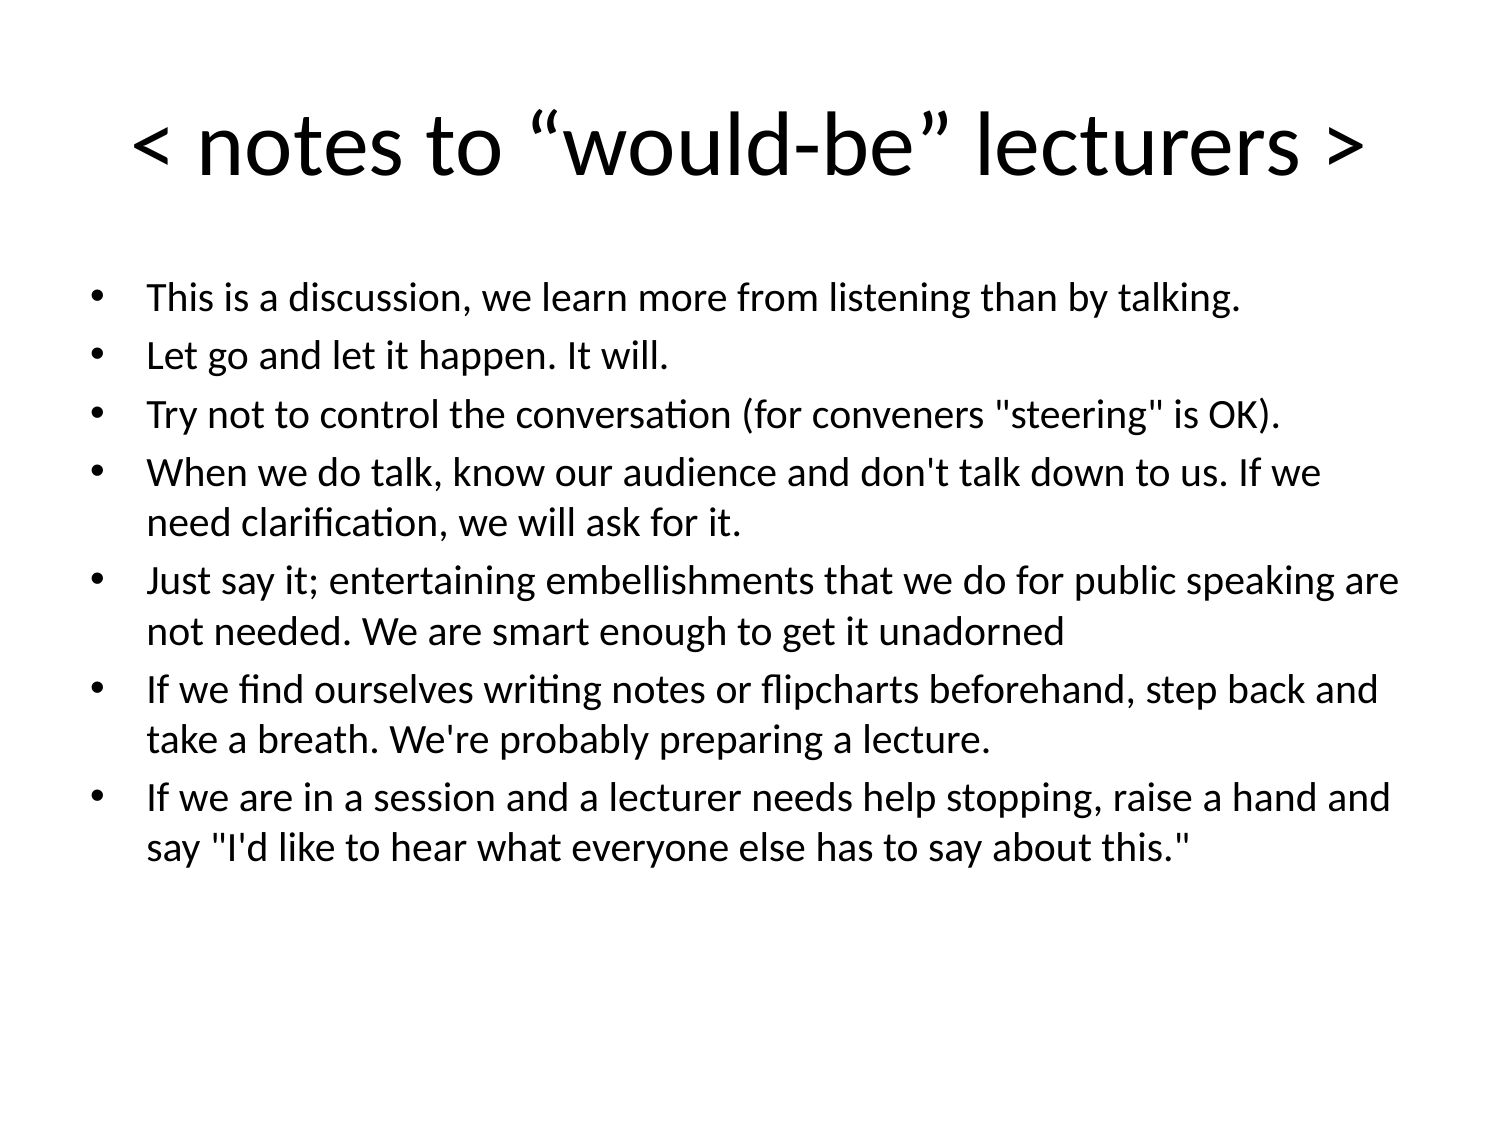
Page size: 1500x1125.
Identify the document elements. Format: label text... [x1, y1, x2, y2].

title < notes to “would-be” lecturers > [75, 45, 1425, 233]
list This is a discussion, we learn more from listening than by talking. Let go and let it happen. It will. Try not to control the conversation (for conveners "steering" is OK). When we do talk, know our audience and don't talk down to us. If we need clarification, we will ask for it. Just say it; entertaining embellishments that we do for public speaking are not needed. We are smart enough to get it unadorned If we find ourselves writing notes or flipcharts beforehand, step back and take a breath. We're probably preparing a lecture. If we are in a session and a lecturer needs help stopping, raise a hand and say "I'd like to hear what everyone else has to say about this." [75, 262, 1425, 1005]
